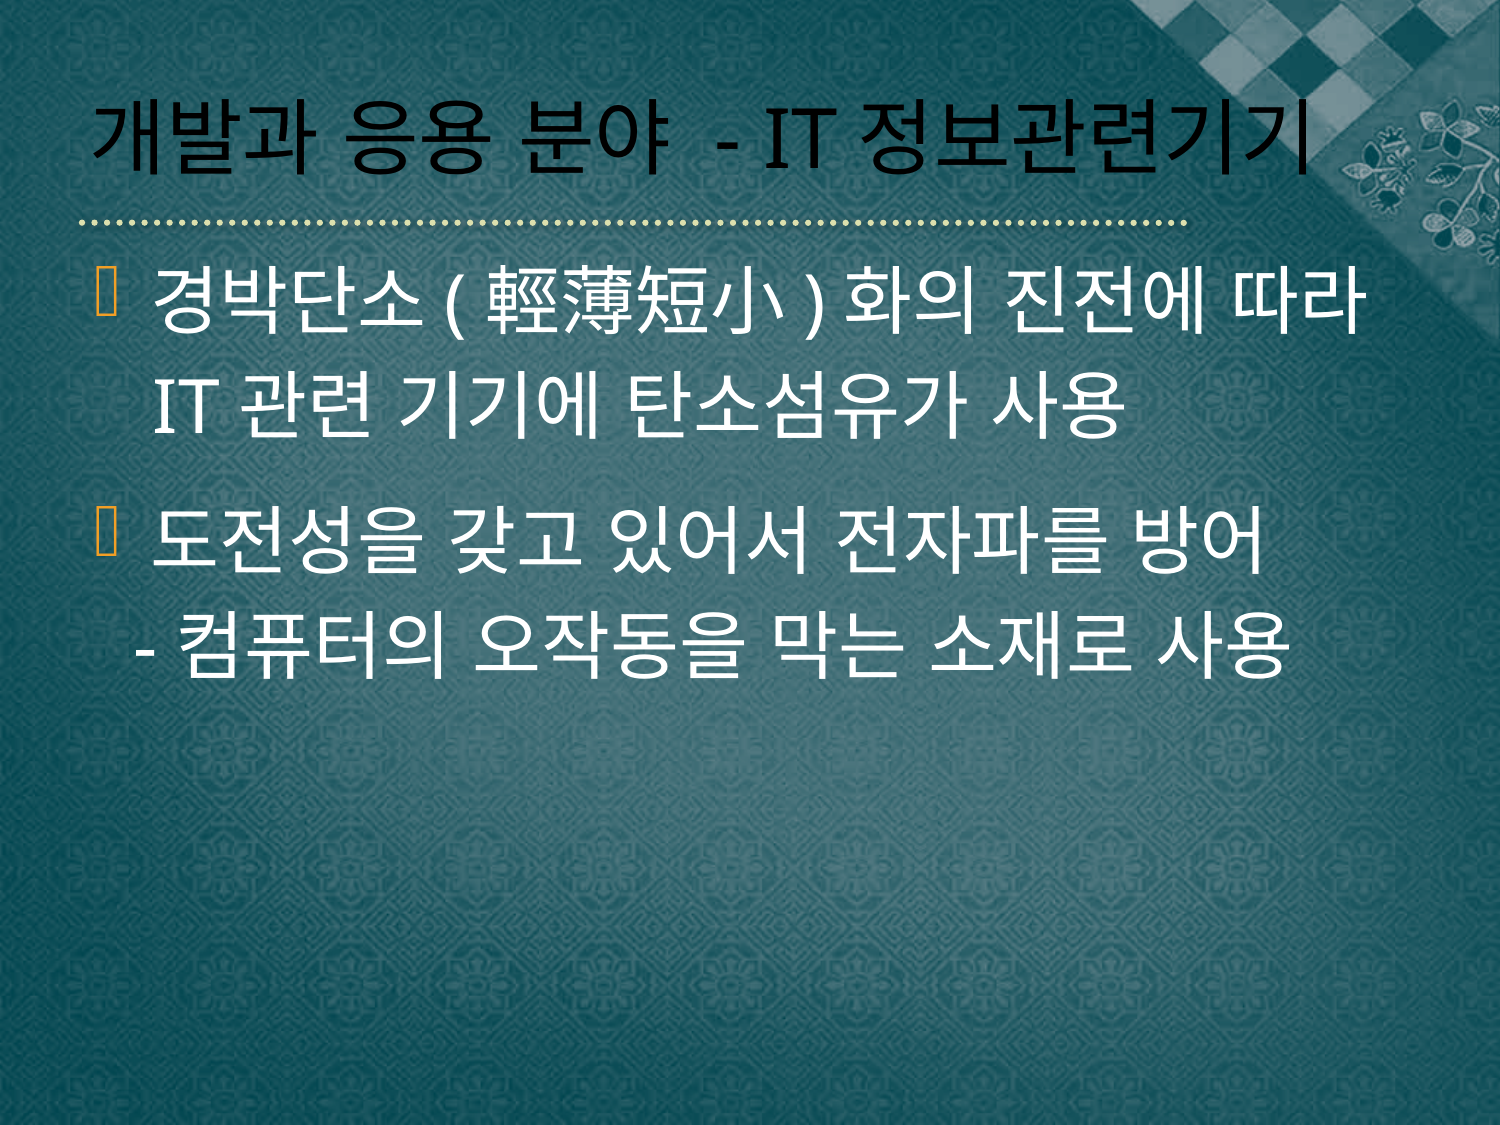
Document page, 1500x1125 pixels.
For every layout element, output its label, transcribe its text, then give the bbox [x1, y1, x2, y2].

list 경박단소(輕薄短小)화의 진전에 따라 IT관련 기기에 탄소섬유가 사용 도전성을 갖고 있어서 전자파를 방어 -컴퓨터의 오작동을 막는 소재로 사용 [79, 246, 1430, 1005]
title 개발과 응용 분야 - IT정보관련기기 [75, 58, 1442, 211]
